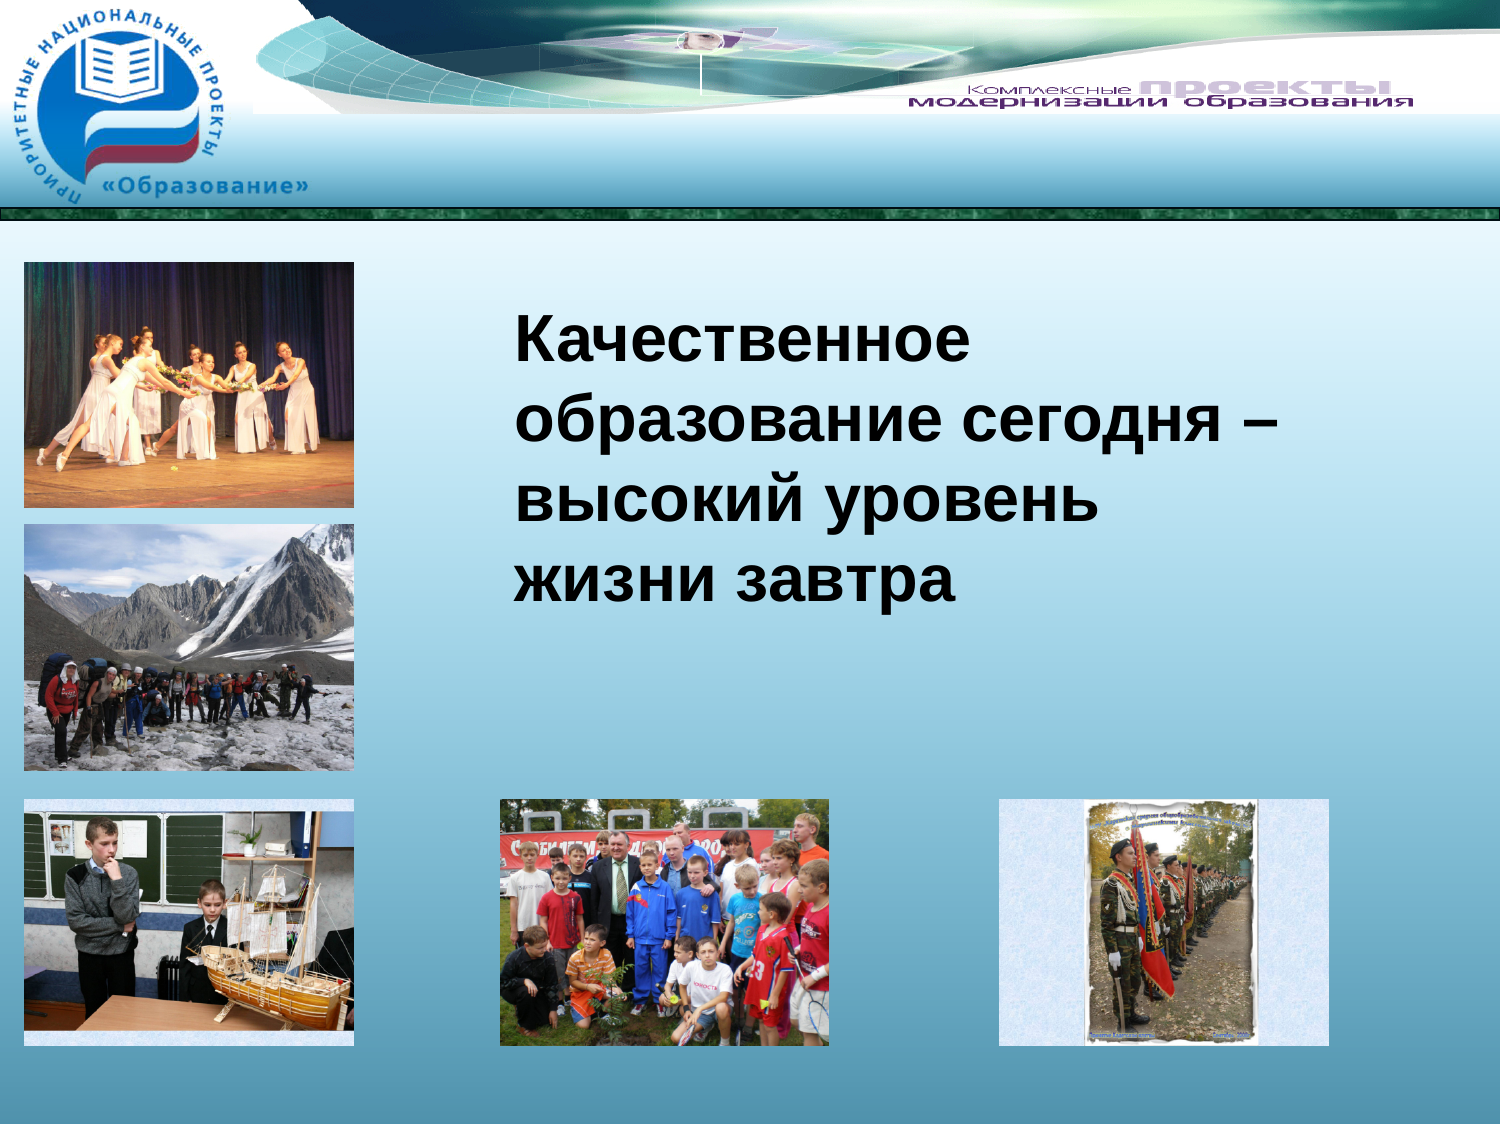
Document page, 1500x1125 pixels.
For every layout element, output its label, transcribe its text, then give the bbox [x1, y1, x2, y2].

picture [999, 799, 1329, 1046]
picture [499, 799, 829, 1047]
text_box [0, 0, 1500, 221]
text_box Качественное образование сегодня – высокий уровень жизни завтра [499, 287, 1388, 622]
picture [24, 799, 354, 1046]
picture [24, 524, 354, 771]
picture [24, 262, 354, 508]
text_box [0, 228, 1500, 1124]
